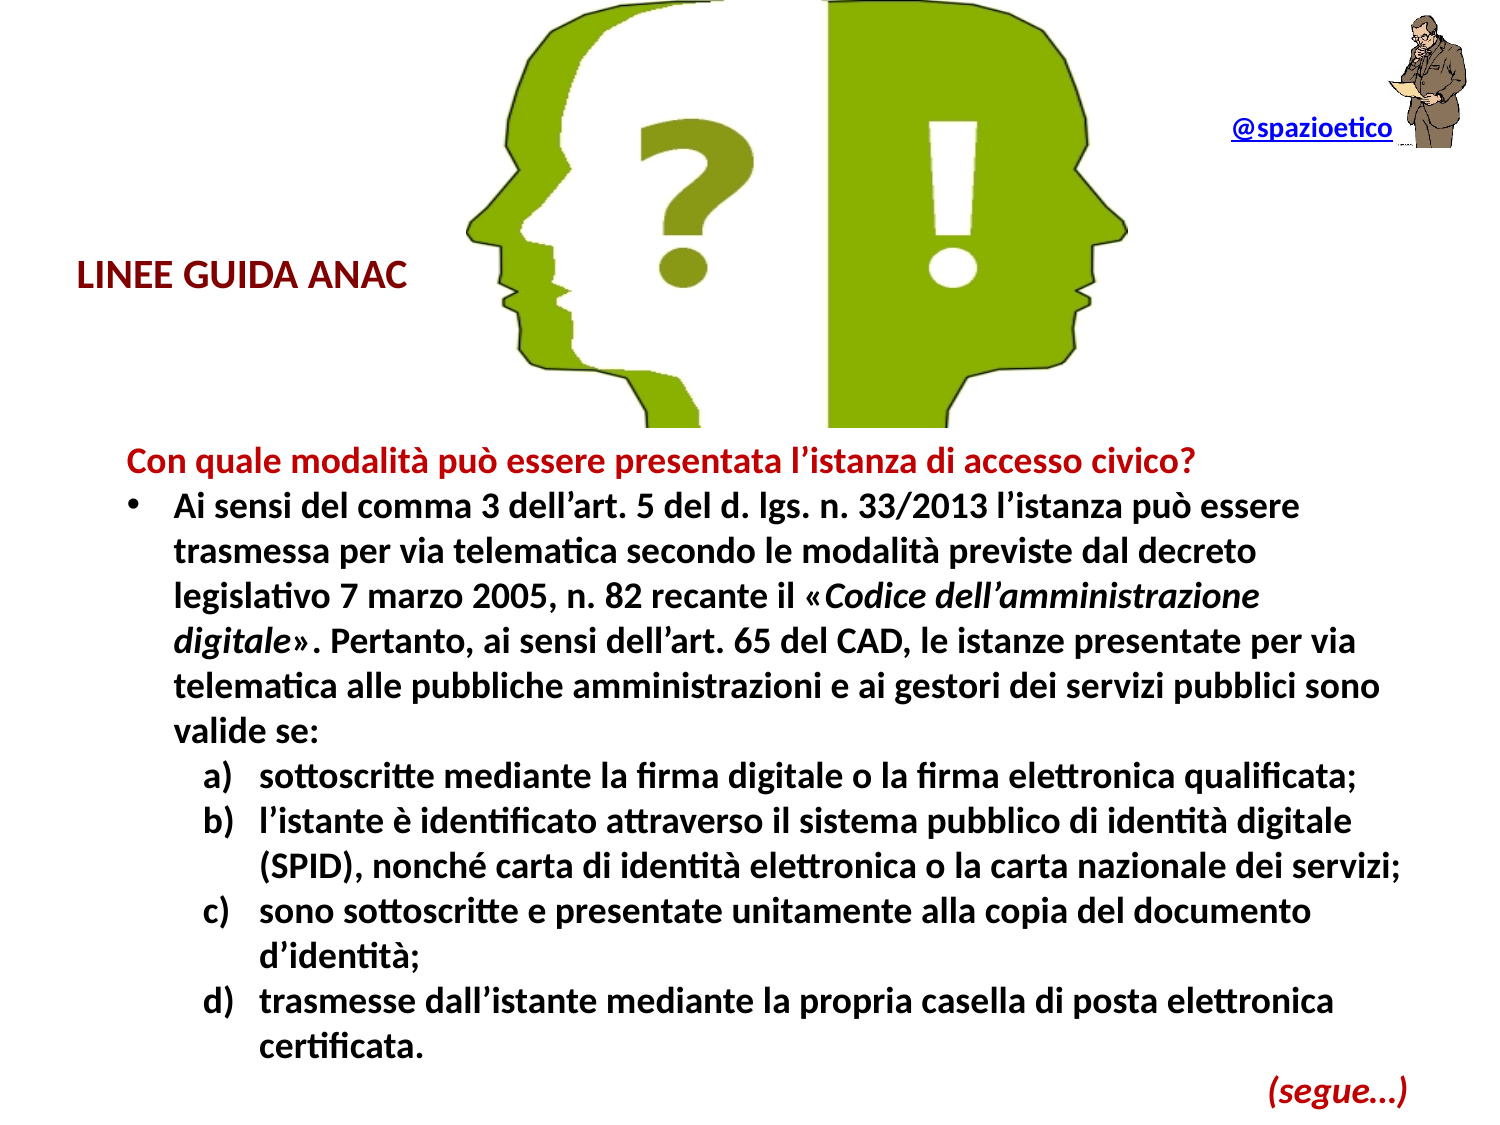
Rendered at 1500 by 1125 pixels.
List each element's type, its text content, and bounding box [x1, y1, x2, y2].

text_box Con quale modalità può essere presentata l’istanza di accesso civico? Ai sensi del comma 3 dell’art. 5 del d. lgs. n. 33/2013 l’istanza può essere trasmessa per via telematica secondo le modalità previste dal decreto legislativo 7 marzo 2005, n. 82 recante il «Codice dell’amministrazione digitale». Pertanto, ai sensi dell’art. 65 del CAD, le istanze presentate per via telematica alle pubbliche amministrazioni e ai gestori dei servizi pubblici sono valide se: sottoscritte mediante la firma digitale o la firma elettronica qualificata; l’istante è identificato attraverso il sistema pubblico di identità digitale (SPID), nonché carta di identità elettronica o la carta nazionale dei servizi; sono sottoscritte e presentate unitamente alla copia del documento d’identità; trasmesse dall’istante mediante la propria casella di posta elettronica certificata. (segue…) [112, 428, 1424, 1118]
text_box LINEE GUIDA ANAC [17, 239, 461, 304]
picture [1372, 7, 1488, 148]
picture [466, 0, 1129, 457]
